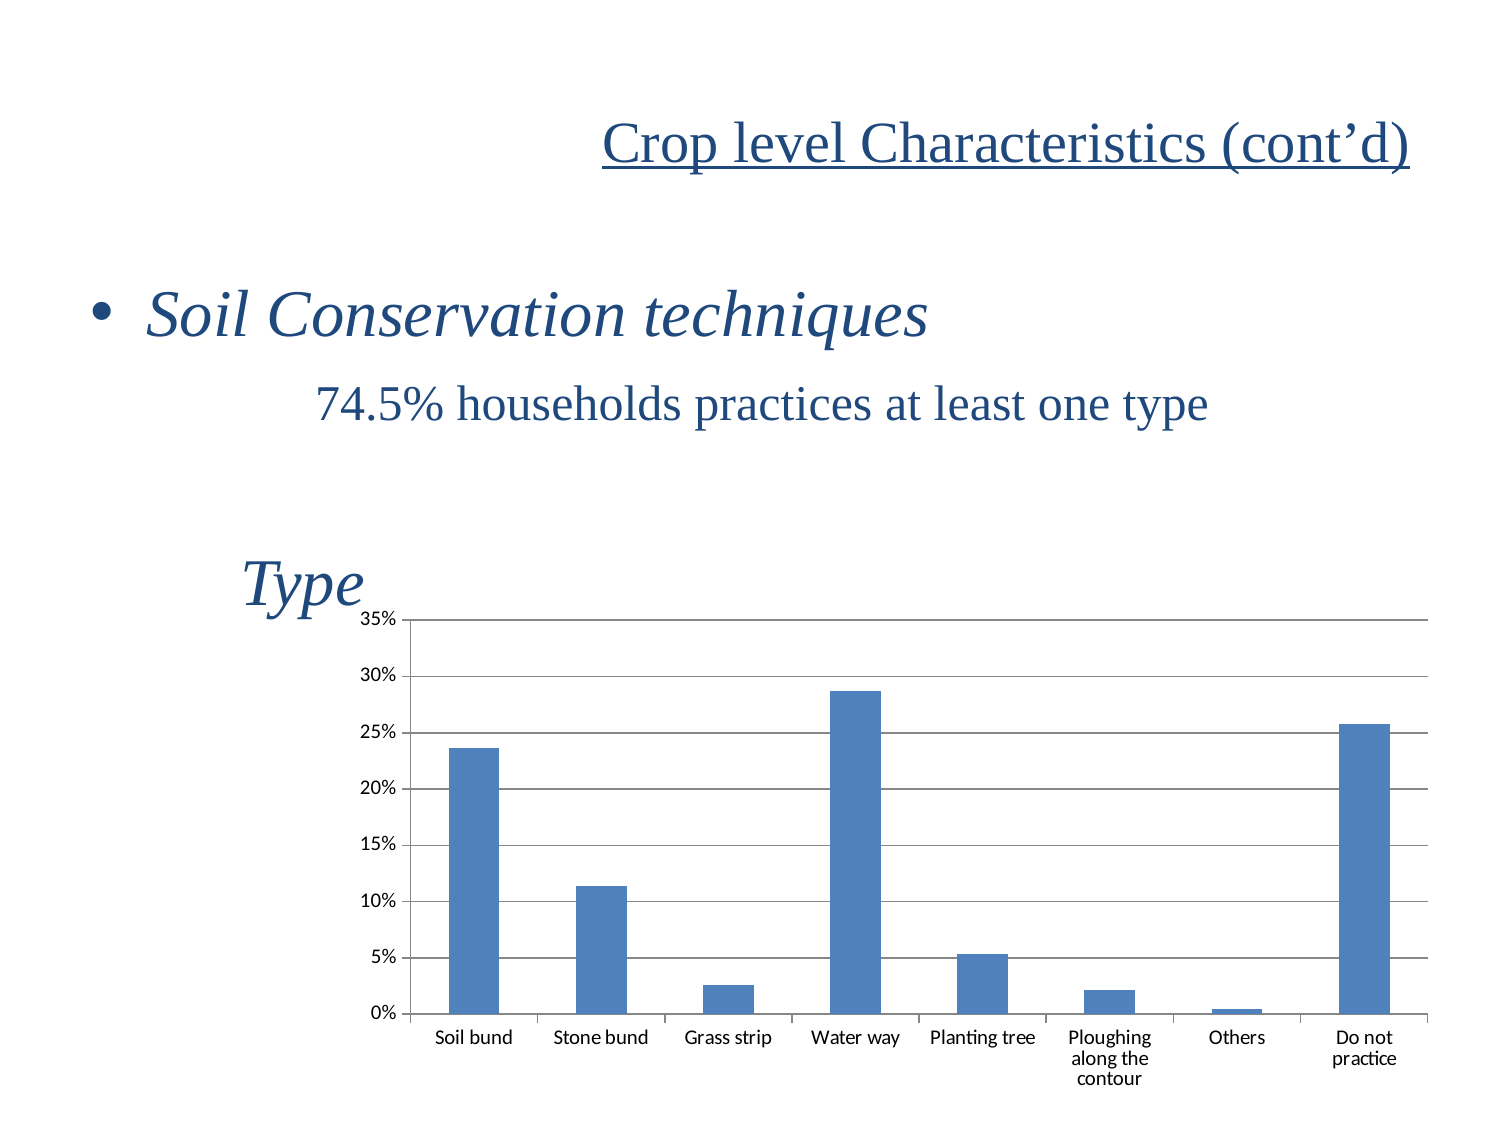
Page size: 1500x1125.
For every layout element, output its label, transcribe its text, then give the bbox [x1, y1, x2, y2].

title Crop level Characteristics (cont’d) [75, 45, 1425, 233]
list Soil Conservation techniques 74.5% households practices at least one type Type [75, 262, 1425, 1005]
chart [337, 599, 1451, 1101]
